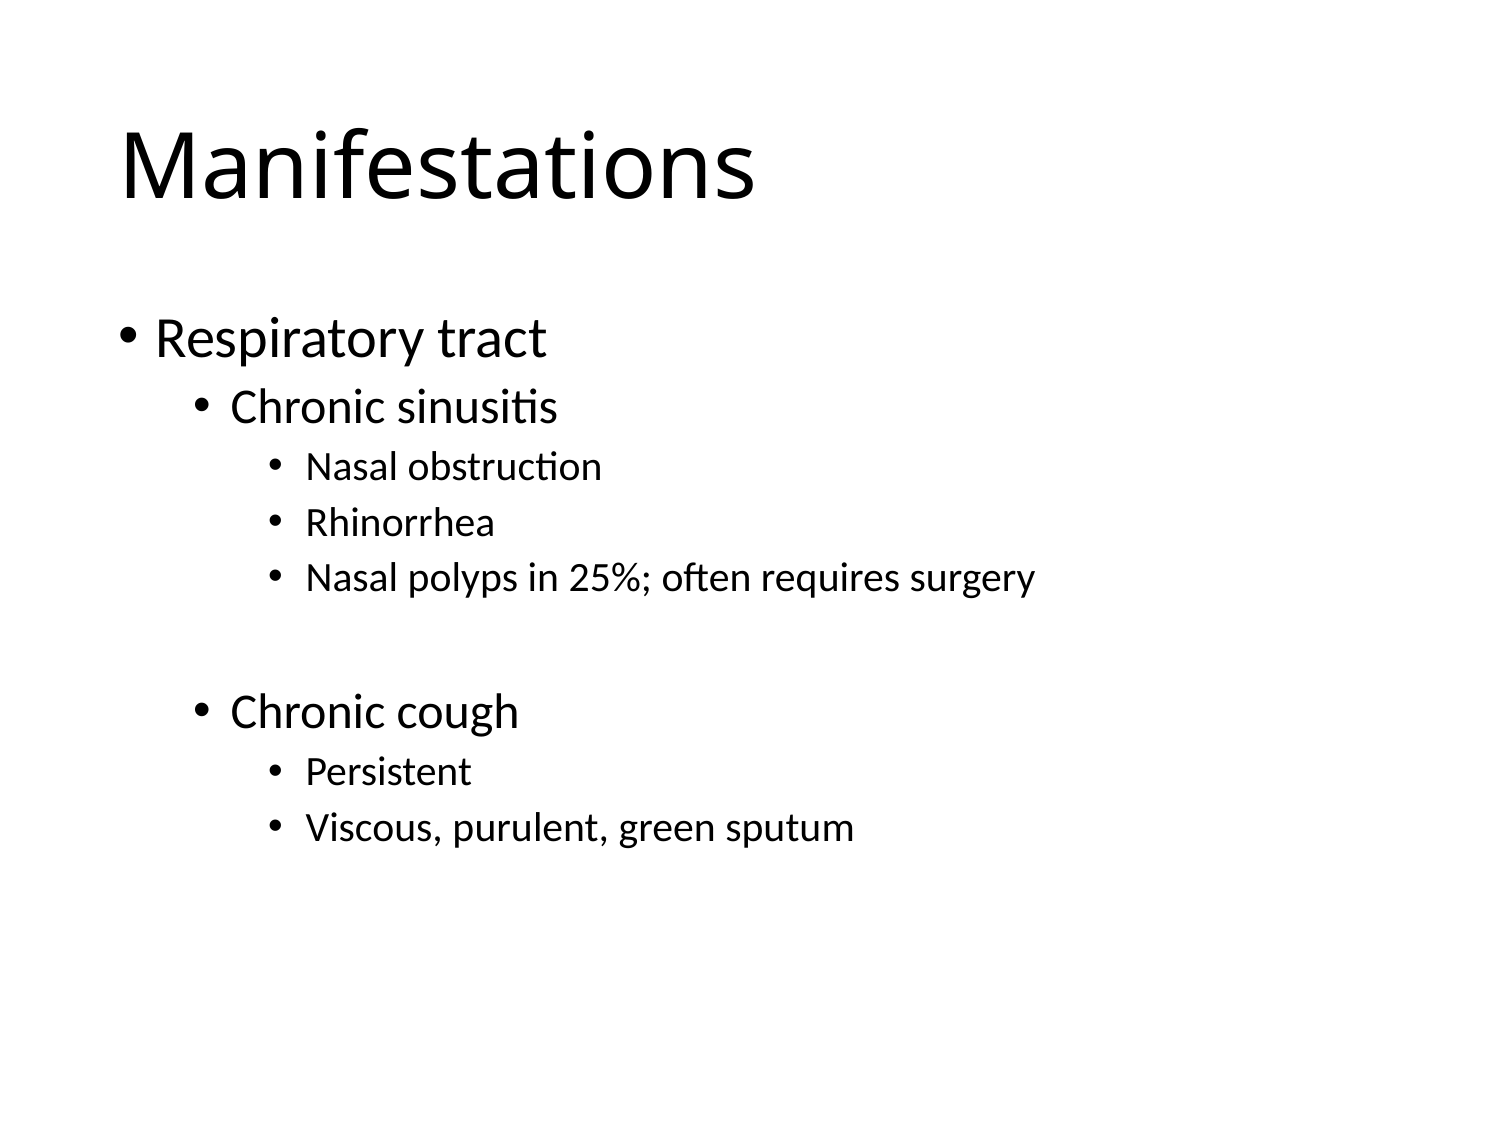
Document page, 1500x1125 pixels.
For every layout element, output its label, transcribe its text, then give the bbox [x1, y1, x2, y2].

title Manifestations [103, 59, 1397, 278]
list Respiratory tract Chronic sinusitis Nasal obstruction Rhinorrhea Nasal polyps in 25%; often requires surgery Chronic cough Persistent Viscous, purulent, green sputum [103, 299, 1397, 1014]
